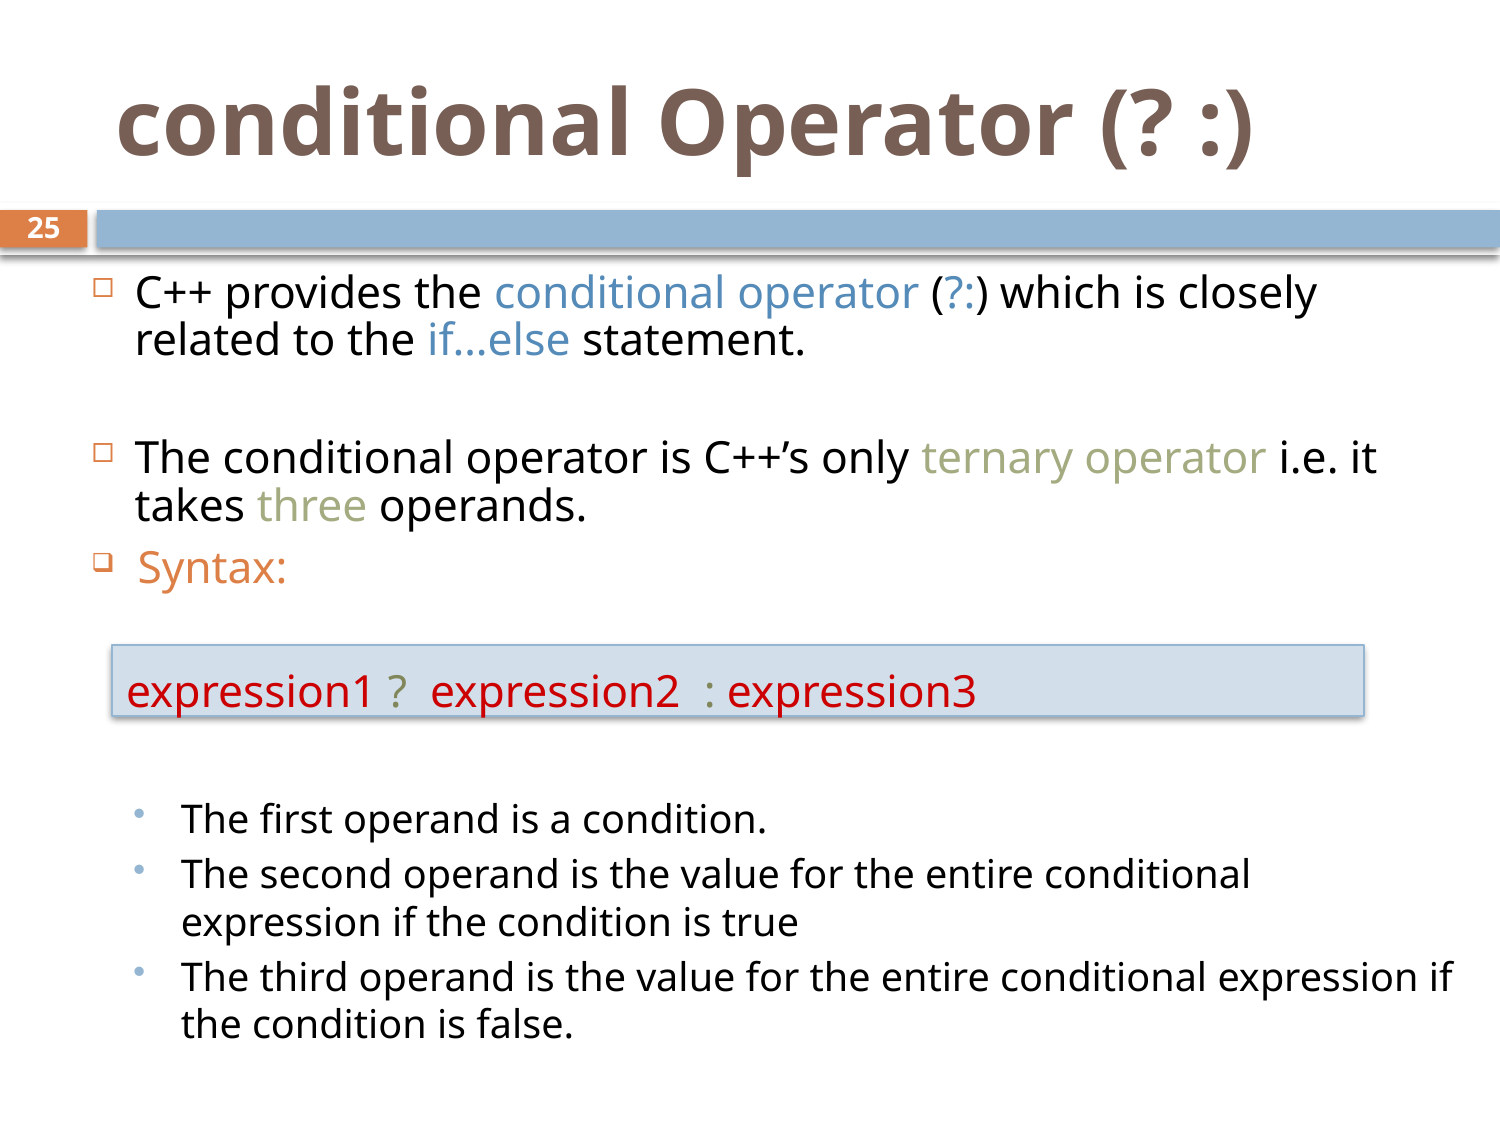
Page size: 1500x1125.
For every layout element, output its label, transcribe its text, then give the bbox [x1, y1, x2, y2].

title conditional Operator (? :) [100, 37, 1438, 200]
slide_number 25 [0, 208, 88, 249]
list C++ provides the conditional operator (?:) which is closely related to the if…else statement. The conditional operator is C++’s only ternary operator i.e. it takes three operands. Syntax: expression1 ? expression2 : expression3 The first operand is a condition. The second operand is the value for the entire conditional expression if the condition is true The third operand is the value for the entire conditional expression if the condition is false. [76, 262, 1477, 1059]
